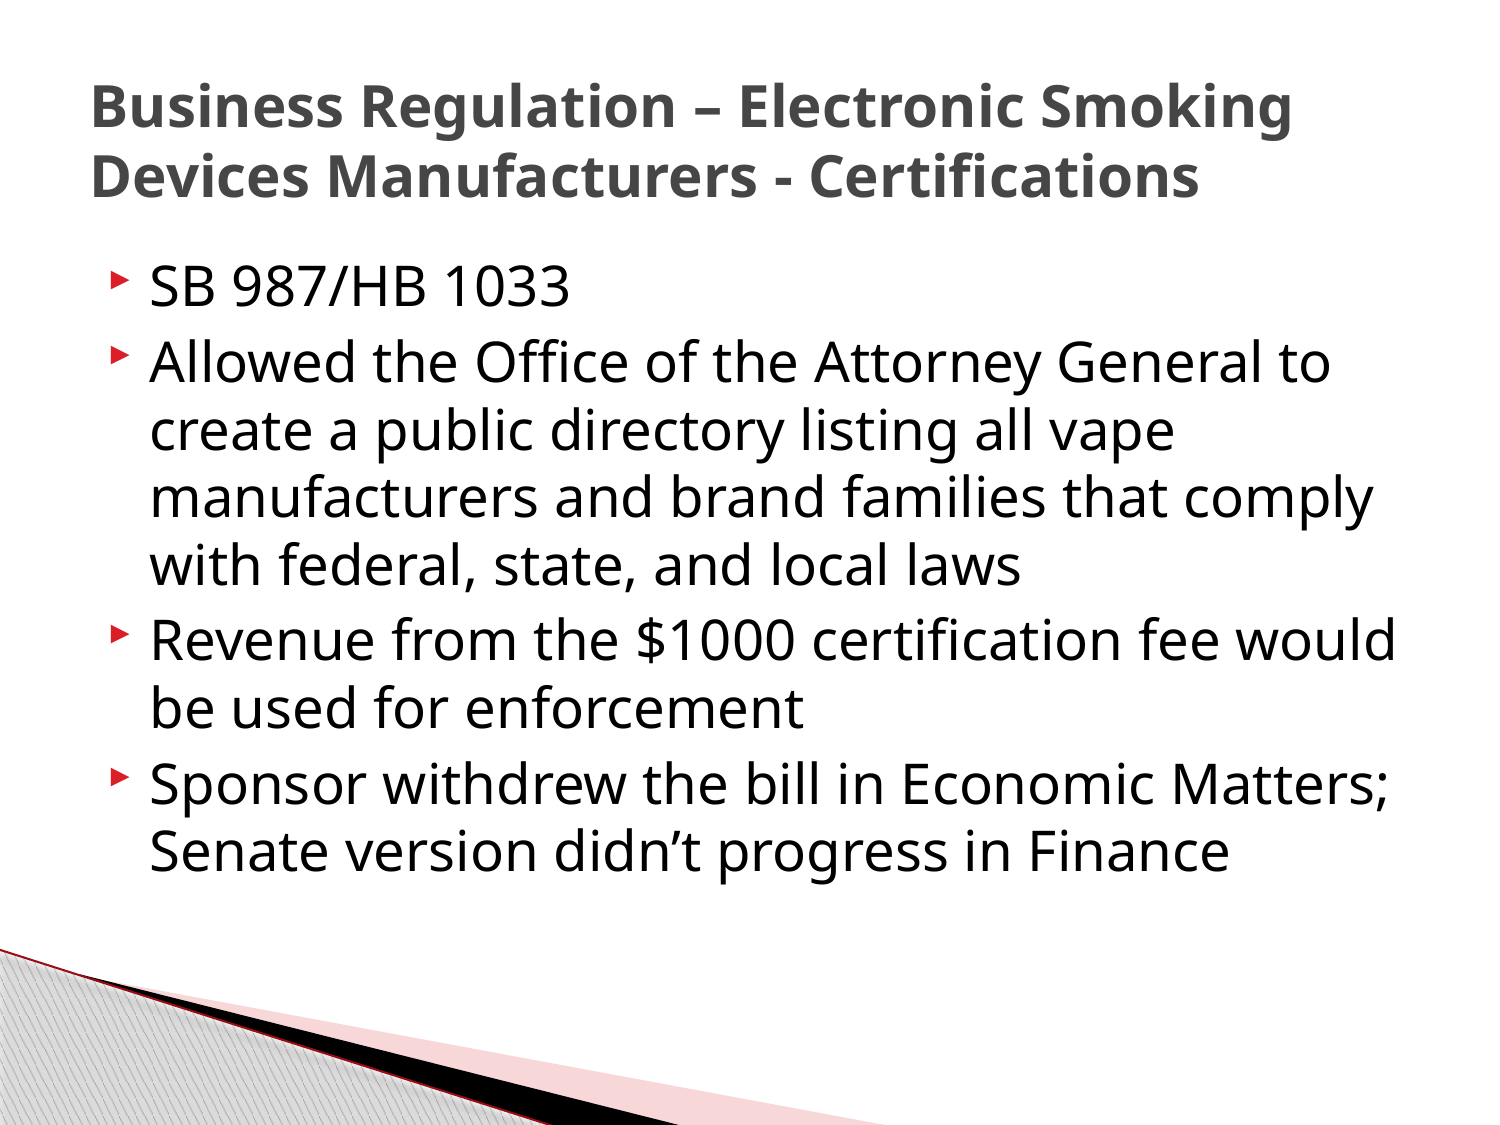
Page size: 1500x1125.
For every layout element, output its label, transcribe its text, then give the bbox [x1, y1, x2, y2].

title Business Regulation – Electronic Smoking Devices Manufacturers - Certifications [75, 45, 1425, 233]
list SB 987/HB 1033 Allowed the Office of the Attorney General to create a public directory listing all vape manufacturers and brand families that comply with federal, state, and local laws Revenue from the $1000 certification fee would be used for enforcement Sponsor withdrew the bill in Economic Matters; Senate version didn’t progress in Finance [75, 243, 1425, 986]
